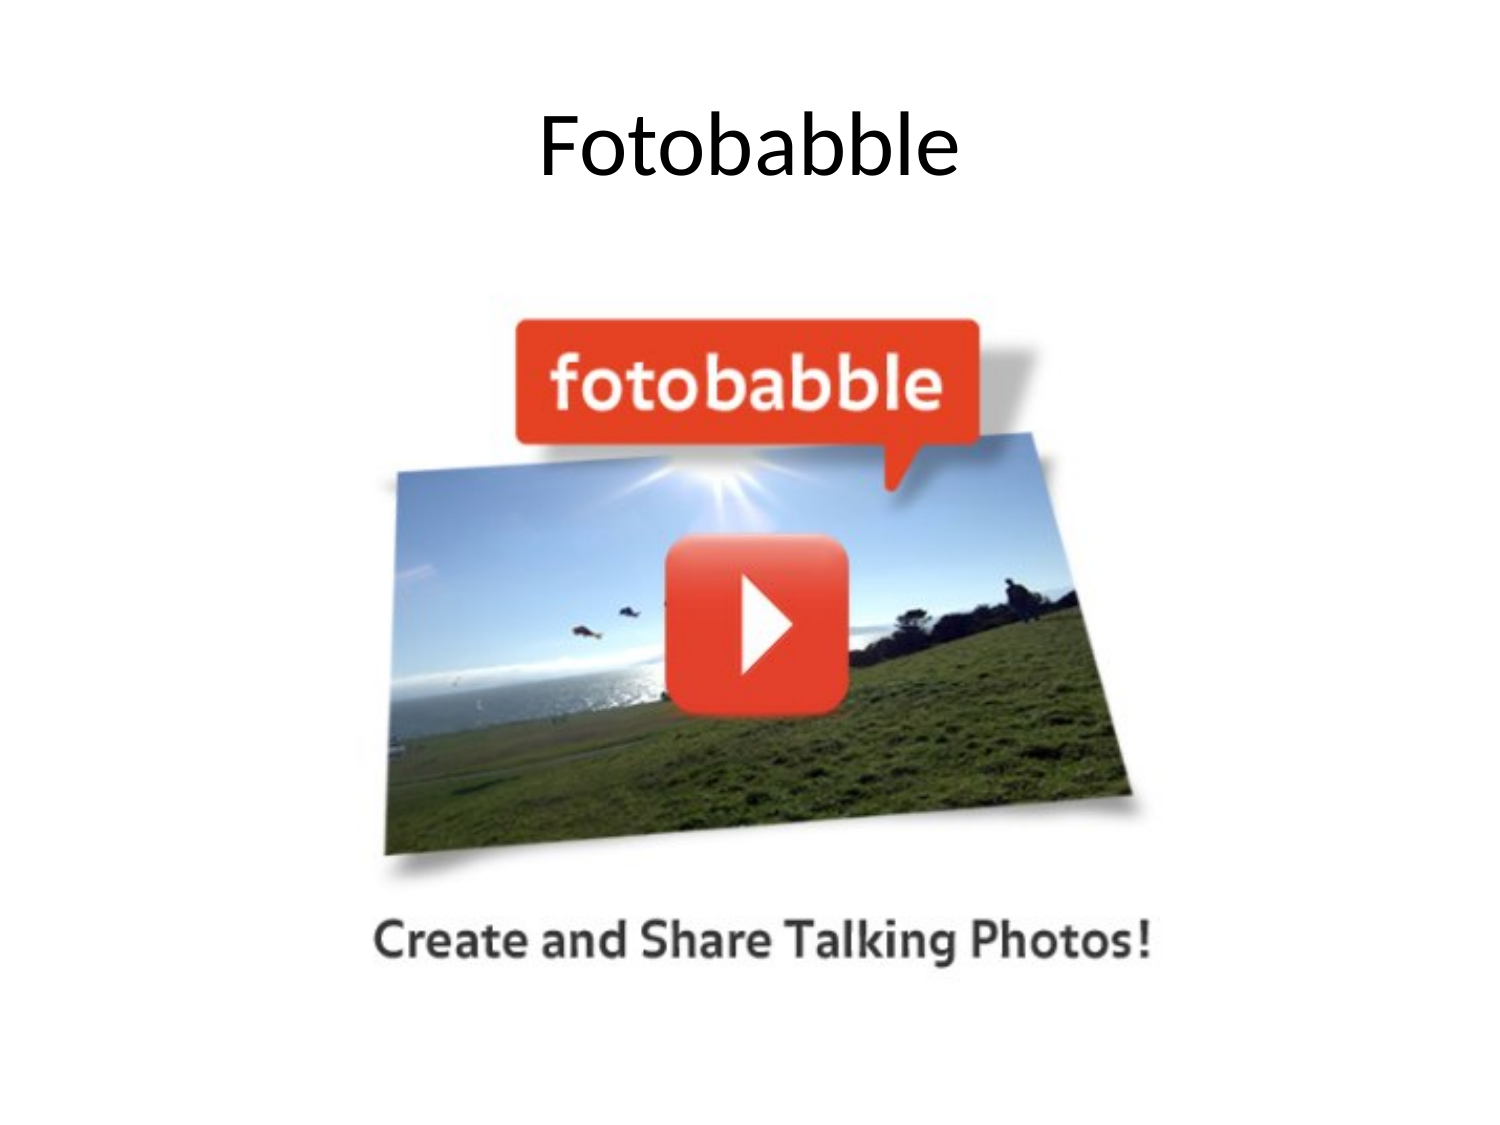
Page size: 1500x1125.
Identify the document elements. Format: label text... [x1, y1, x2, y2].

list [74, 262, 1426, 1006]
title Fotobabble [75, 45, 1425, 233]
